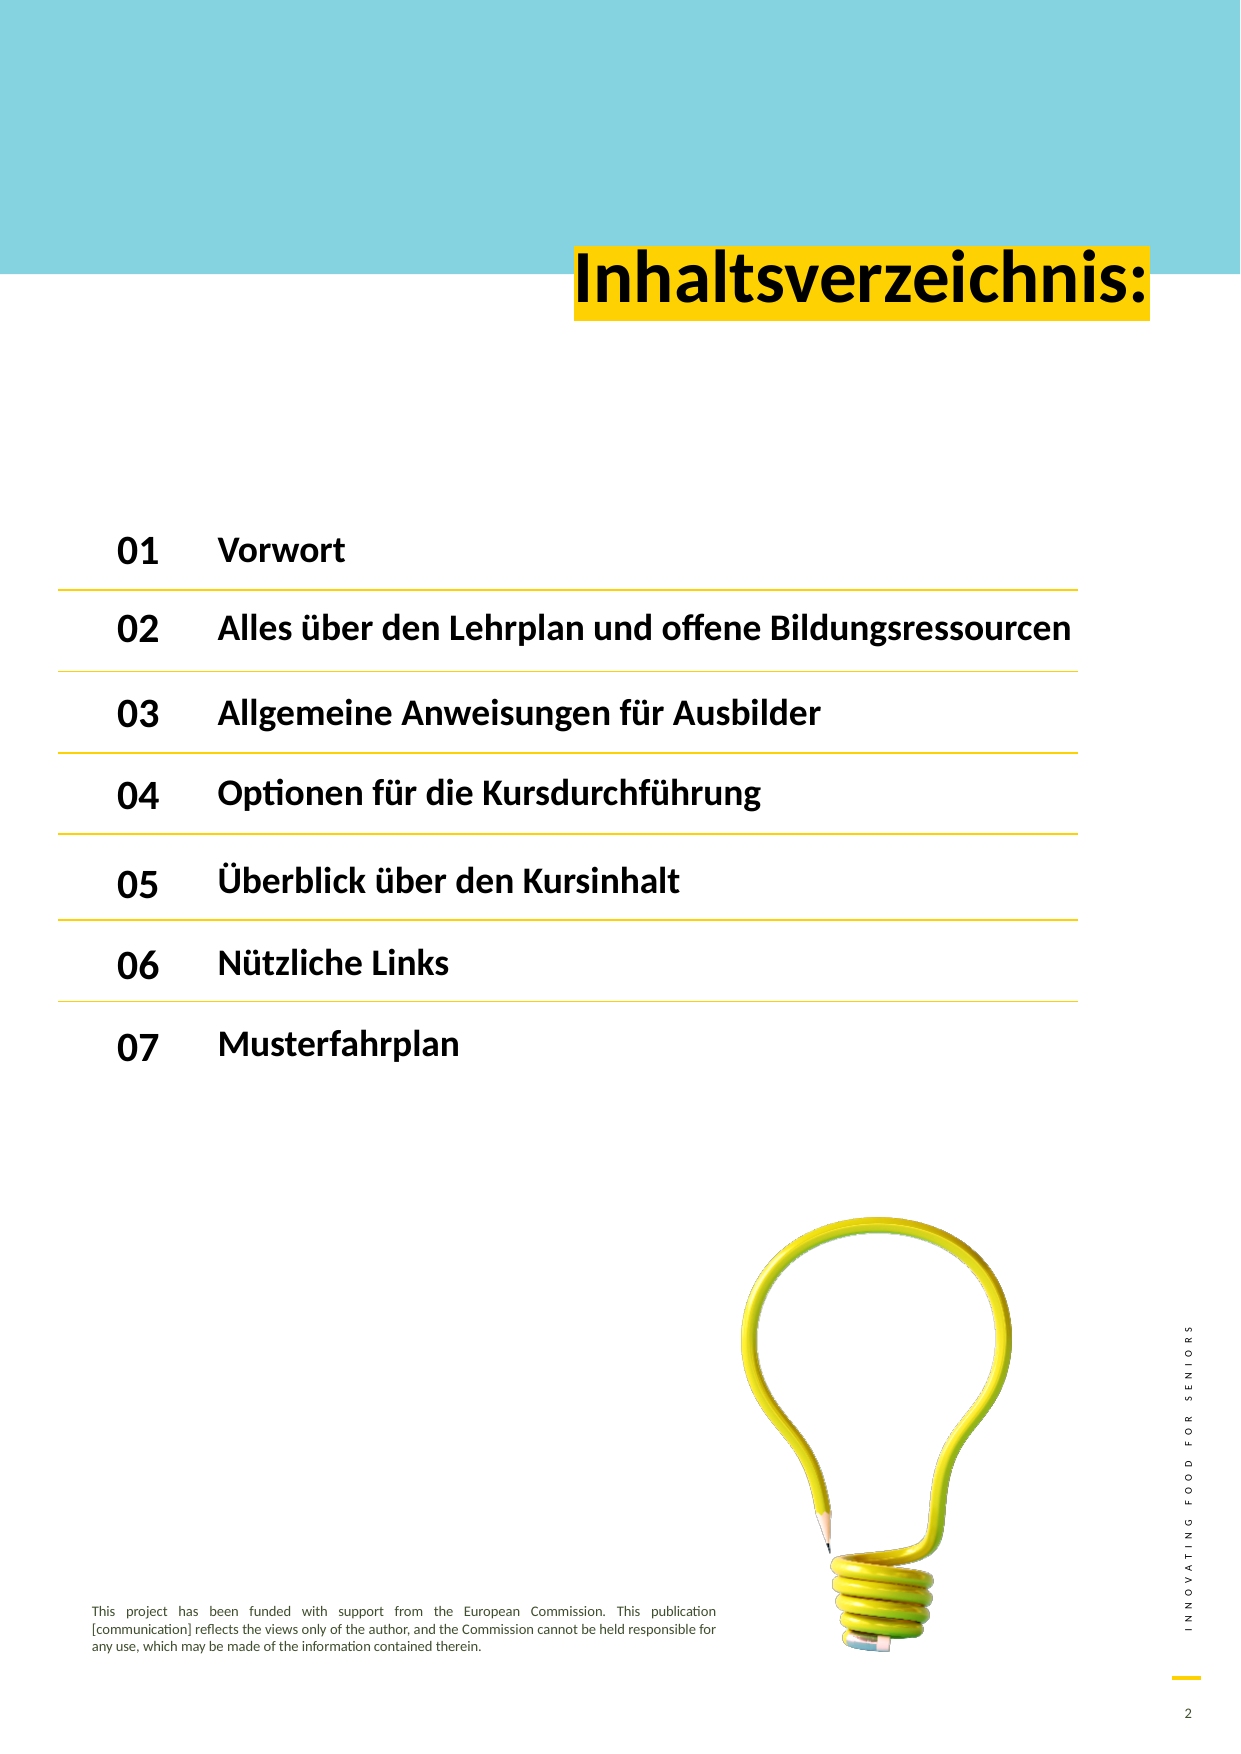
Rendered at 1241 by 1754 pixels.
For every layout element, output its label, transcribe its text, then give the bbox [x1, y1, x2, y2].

picture [692, 1193, 1051, 1684]
list 02 [85, 600, 192, 658]
list Musterfahrplan [202, 1015, 1038, 1074]
list Optionen für die Kursdurchführung [202, 764, 1038, 822]
list Alles über den Lehrplan und offene Bildungsressourcen [202, 600, 1165, 658]
list 05 [85, 856, 192, 914]
list 06 [85, 937, 192, 995]
list 04 [85, 767, 192, 825]
list Überblick über den Kursinhalt [202, 853, 1038, 911]
list 01 [85, 522, 192, 580]
list Vorwort [202, 522, 1038, 580]
list 07 [85, 1019, 192, 1077]
list Nützliche Links [202, 934, 1038, 992]
list 03 [85, 685, 192, 744]
list Inhaltsverzeichnis: [318, 230, 1165, 330]
list Allgemeine Anweisungen für Ausbilder [202, 684, 1038, 742]
